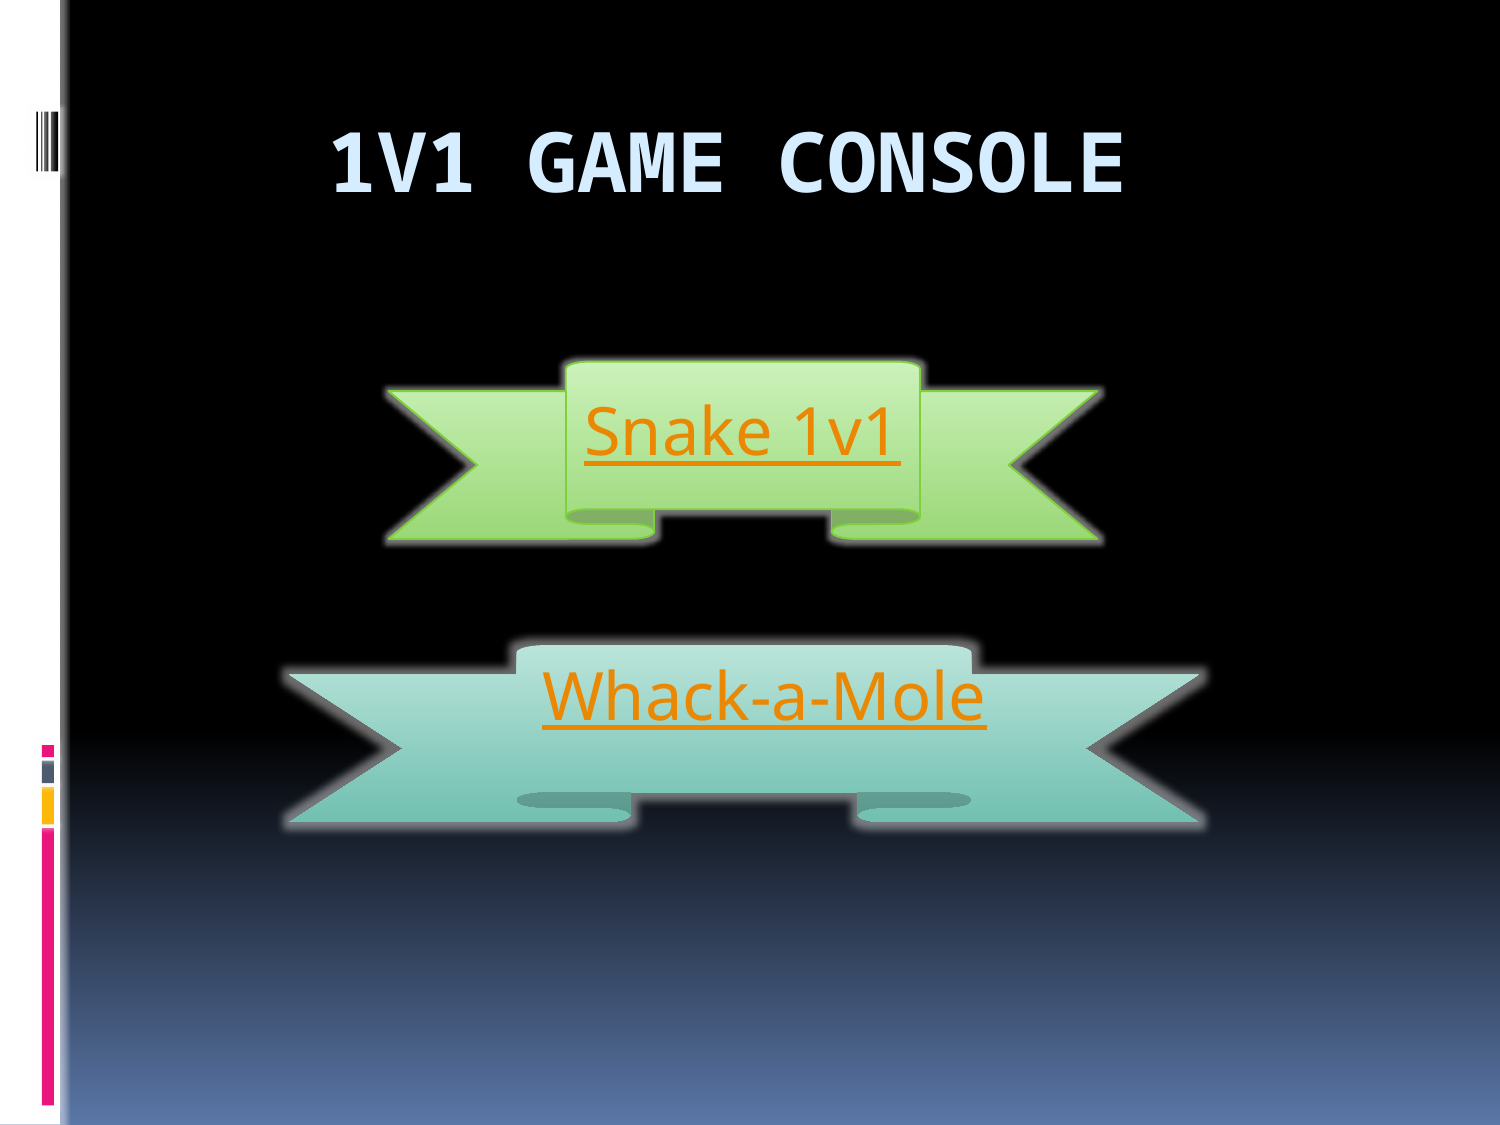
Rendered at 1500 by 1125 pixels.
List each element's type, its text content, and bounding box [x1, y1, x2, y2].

text_box [564, 360, 922, 381]
text_box [387, 390, 1099, 540]
text_box [289, 647, 1199, 823]
title 1v1 Game Console [312, 101, 1188, 268]
subtitle Whack-a-Mole [525, 645, 1027, 752]
text_box Snake 1v1 [492, 381, 994, 500]
